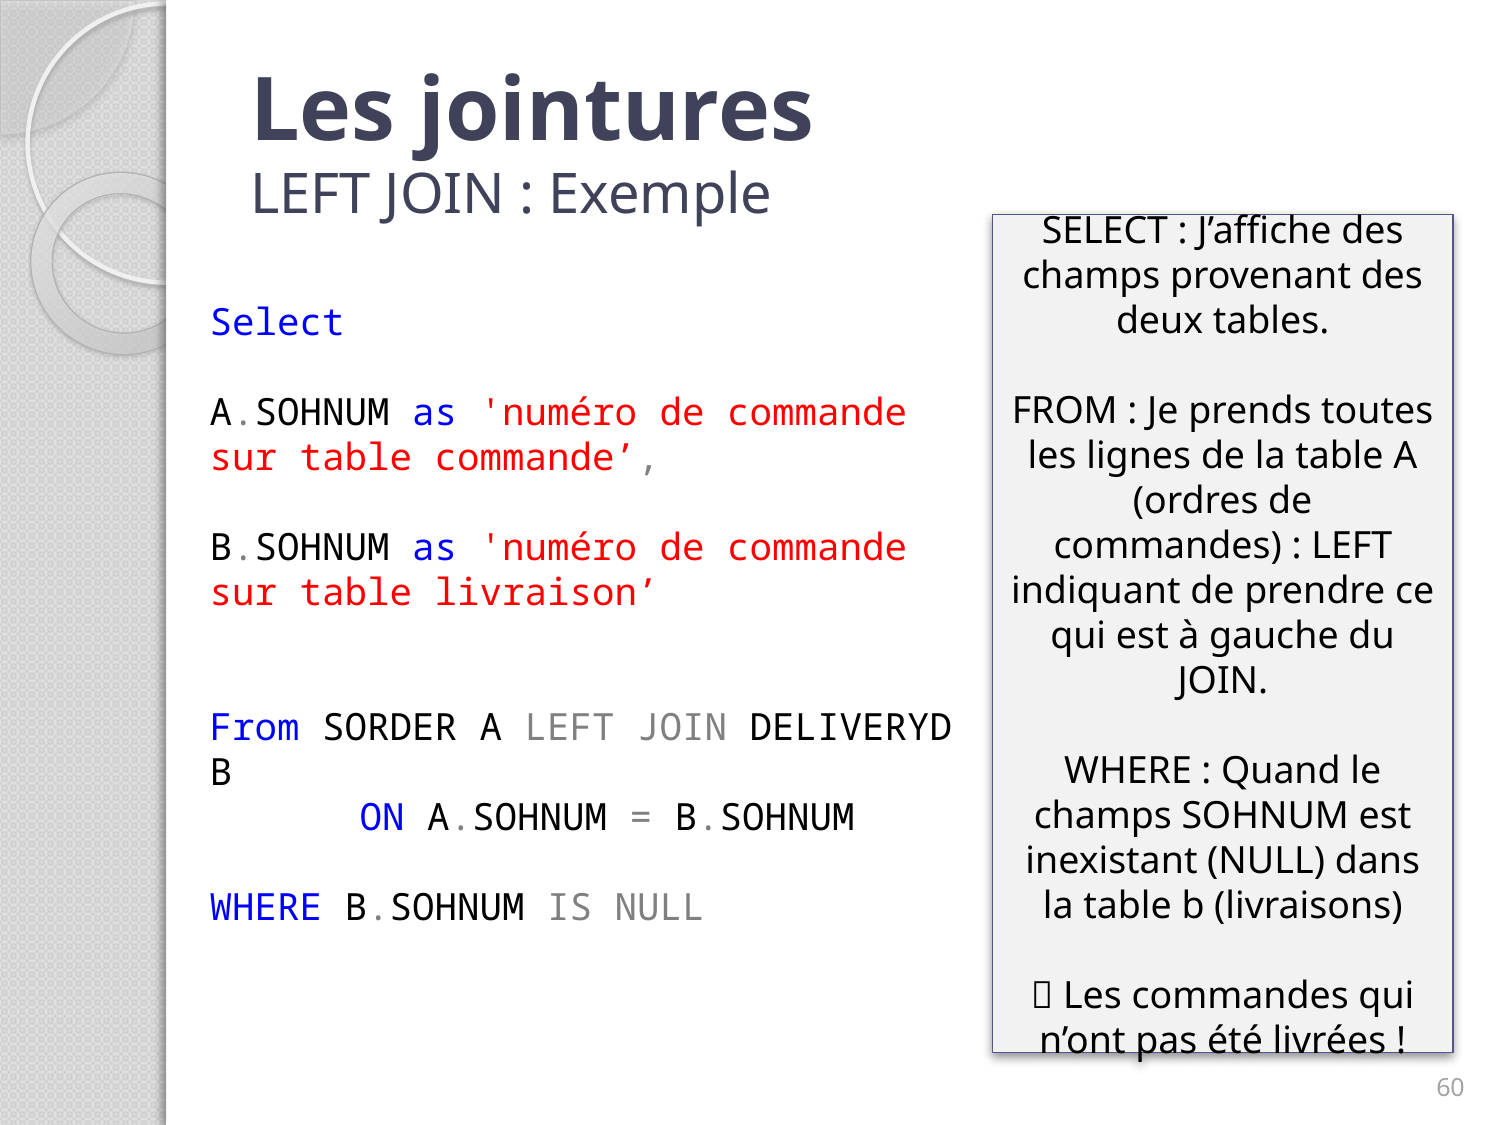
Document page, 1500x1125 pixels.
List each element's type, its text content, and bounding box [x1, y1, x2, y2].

text_box Select A.SOHNUM as 'numéro de commande sur table commande’, B.SOHNUM as 'numéro de commande sur table livraison’ From SORDER A LEFT JOIN DELIVERYD B ON A.SOHNUM = B.SOHNUM WHERE B.SOHNUM IS NULL [194, 290, 993, 936]
title Les jointures LEFT JOIN : Exemple [235, 45, 1500, 233]
slide_number 60 [1413, 1034, 1488, 1113]
text_box SELECT : J’affiche des champs provenant des deux tables. FROM : Je prends toutes les lignes de la table A (ordres de commandes) : LEFT indiquant de prendre ce qui est à gauche du JOIN. WHERE : Quand le champs SOHNUM est inexistant (NULL) dans la table b (livraisons)  Les commandes qui n’ont pas été livrées ! [992, 214, 1454, 1053]
